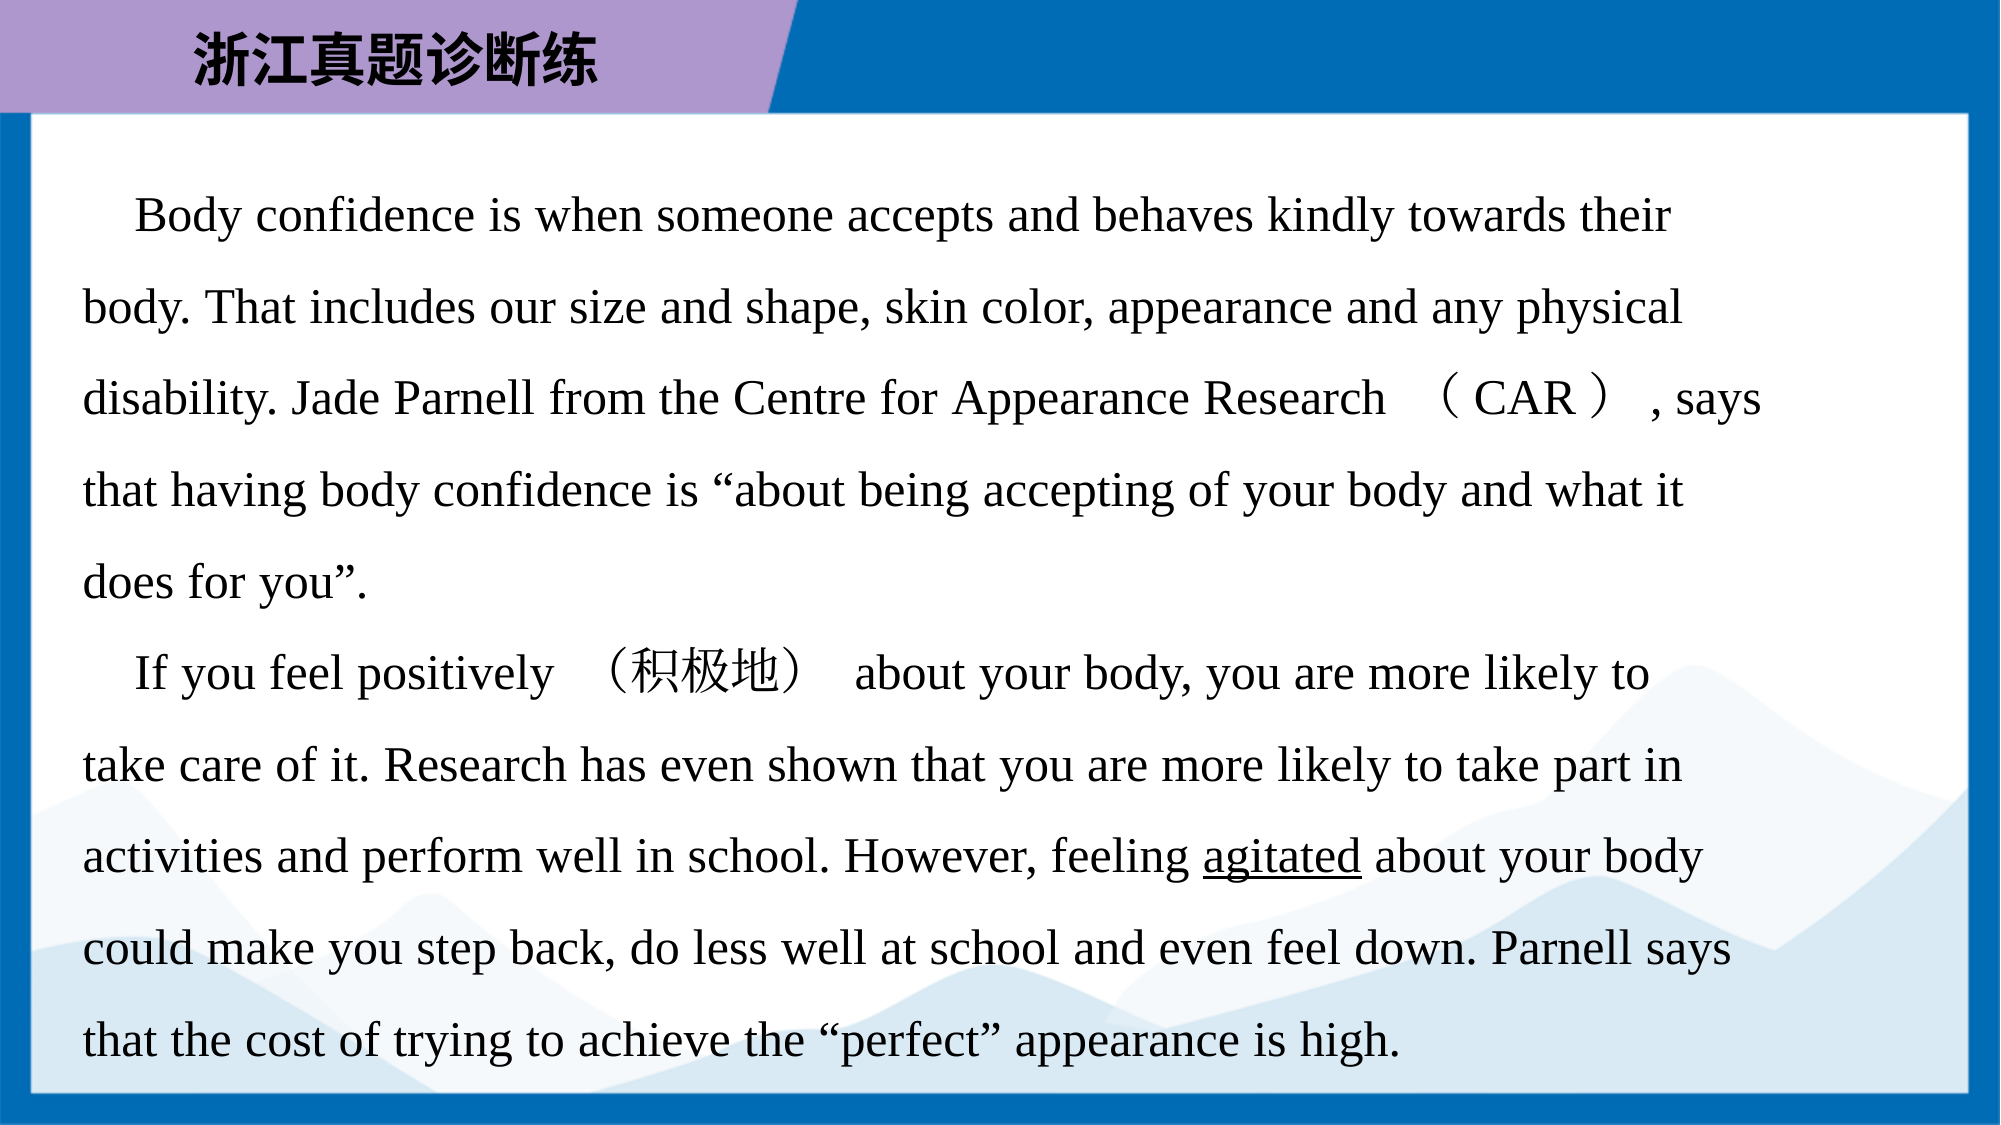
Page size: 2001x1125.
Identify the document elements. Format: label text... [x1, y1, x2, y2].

text_box Body confidence is when someone accepts and behaves kindly towards their body. That includes our size and shape, skin color, appearance and any physical disability. Jade Parnell from the Centre for Appearance Research （CAR）, says that having body confidence is “about being accepting of your body and what it does for you”. If you feel positively （积极地） about your body, you are more likely to take care of it. Research has even shown that you are more likely to take part in activities and perform well in school. However, feeling agitated about your body could make you step back, do less well at school and even feel down. Parnell says that the cost of trying to achieve the “perfect” appearance is high. [82, 149, 1917, 1067]
picture [0, 0, 2000, 1125]
